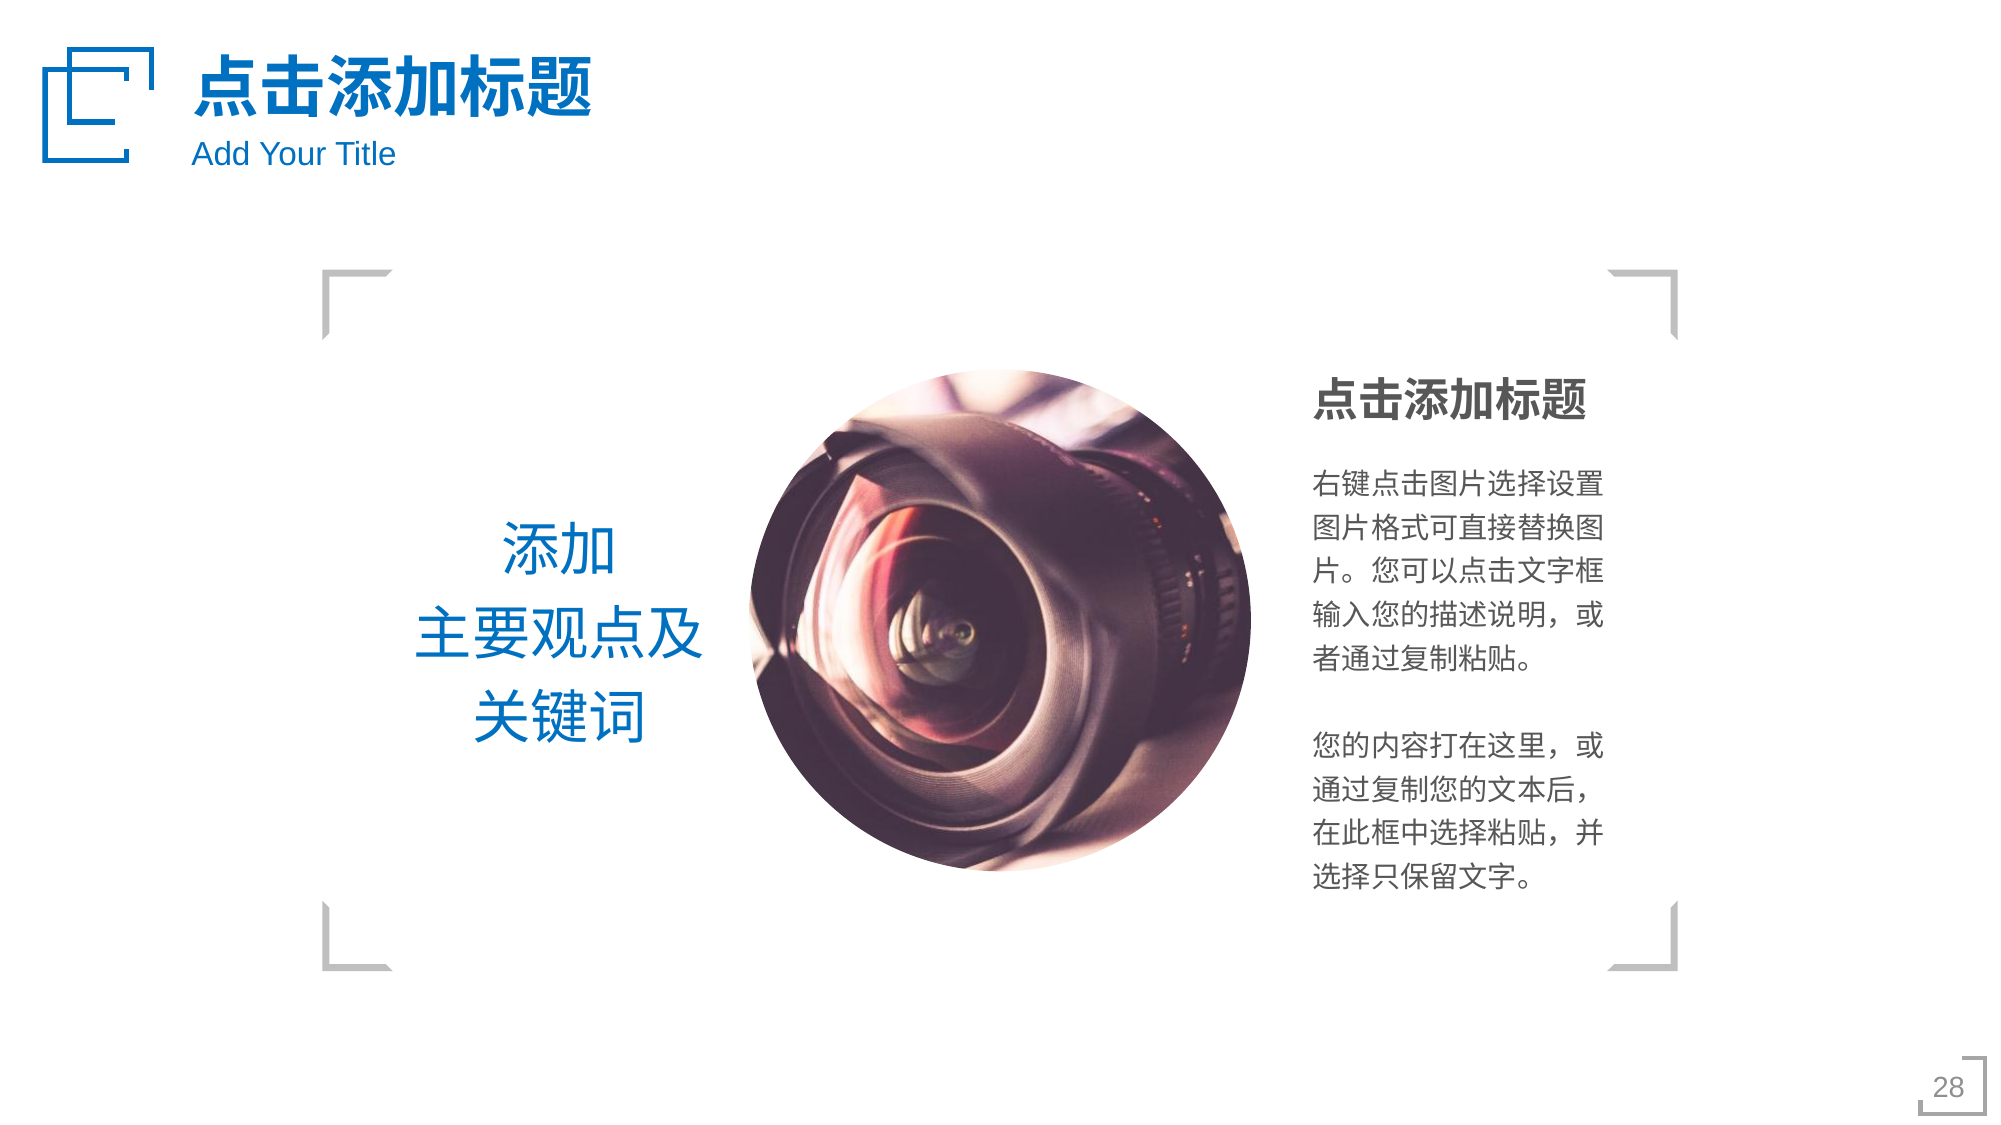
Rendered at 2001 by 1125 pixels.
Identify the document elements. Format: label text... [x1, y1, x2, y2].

text_box 点击添加标题 [177, 36, 609, 132]
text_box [322, 269, 1678, 972]
text_box Add Your Title [176, 124, 555, 180]
